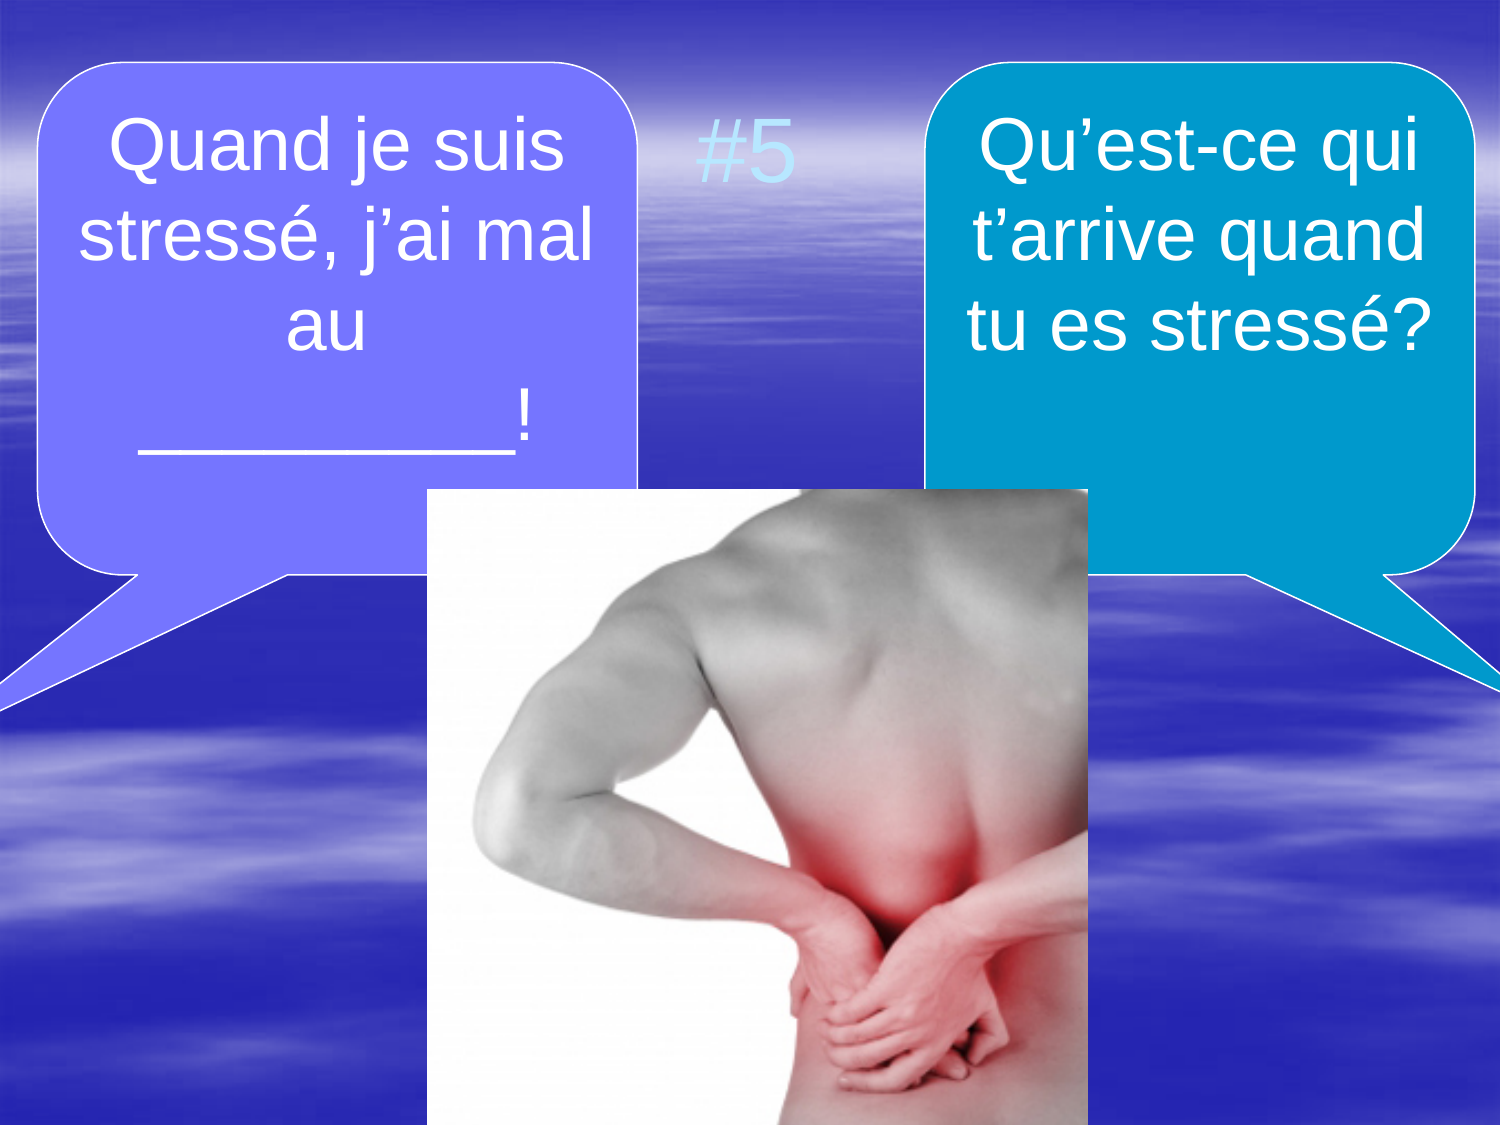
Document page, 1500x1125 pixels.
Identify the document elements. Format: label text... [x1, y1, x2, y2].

text_box Qu’est-ce qui t’arrive quand tu es stressé? [924, 83, 1500, 692]
text_box Quand je suis stressé, j’ai mal au _________! [0, 104, 638, 711]
picture [426, 489, 1088, 1125]
title #5 [49, 37, 1446, 255]
